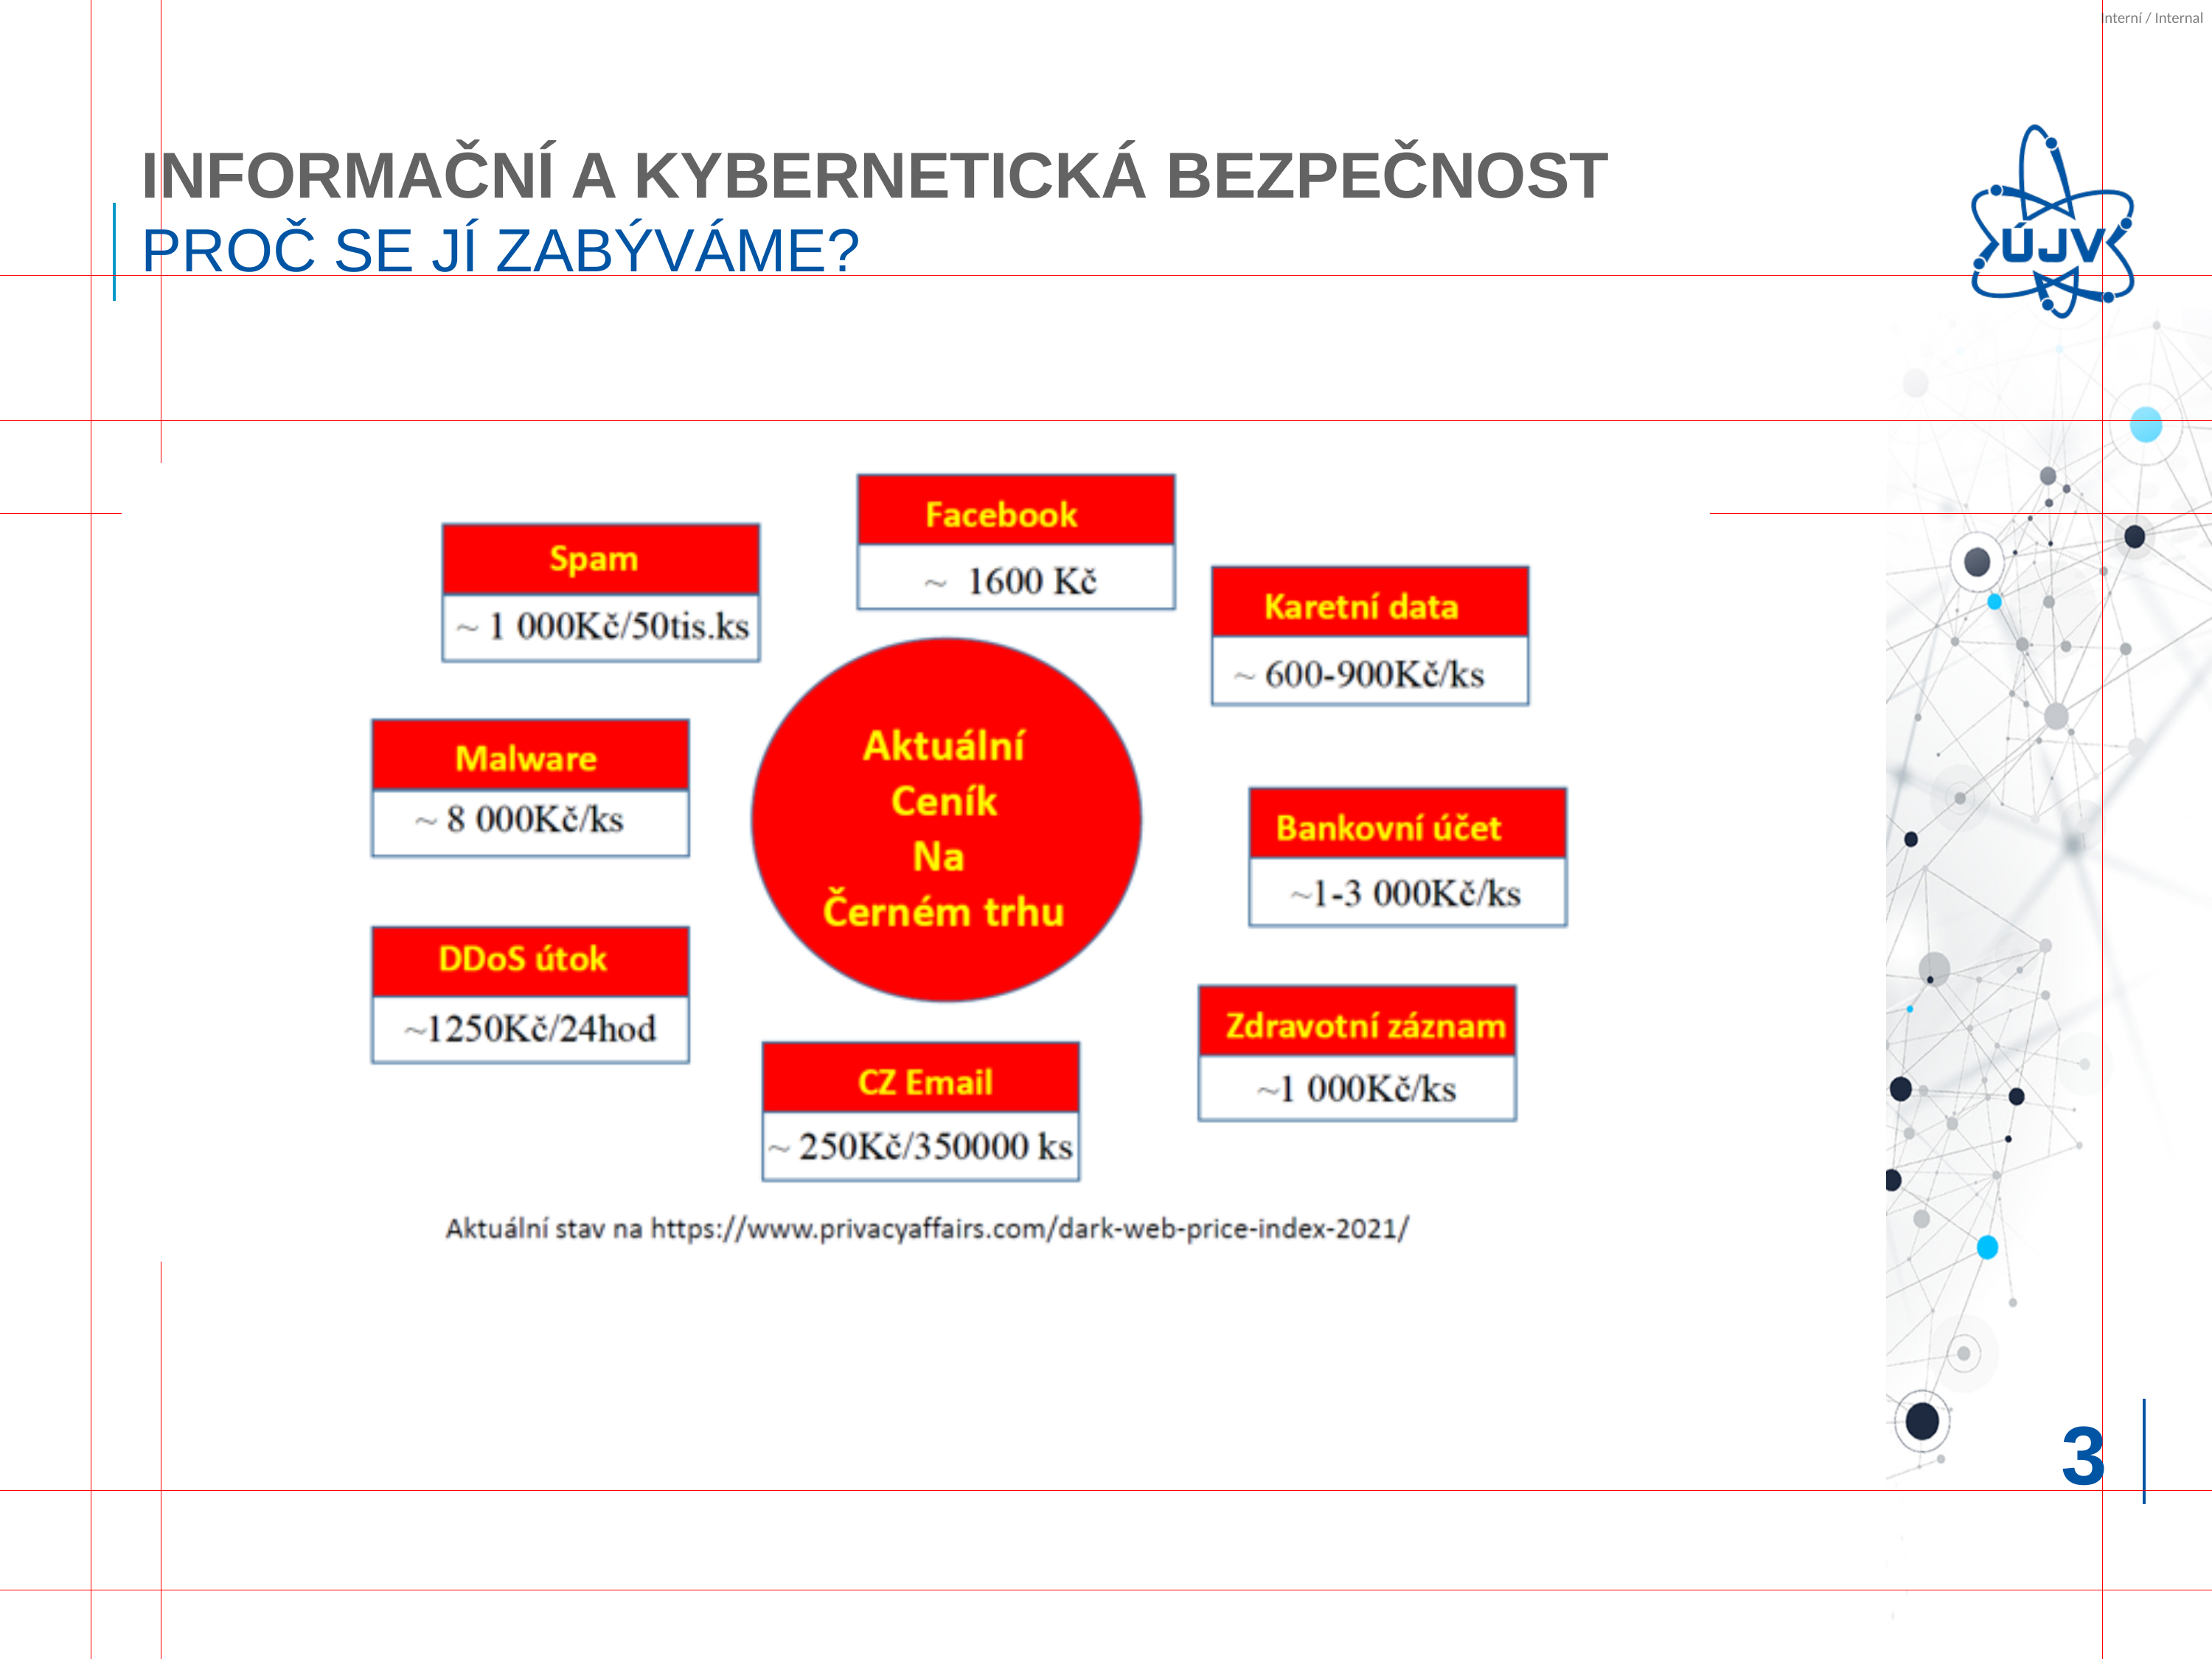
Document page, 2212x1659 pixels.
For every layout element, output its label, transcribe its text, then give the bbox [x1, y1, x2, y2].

slide_number 3 [1937, 1399, 2107, 1505]
picture [1886, 1491, 2102, 1590]
picture [2103, 514, 2212, 1490]
picture [1886, 514, 2102, 1490]
title Informační a kybernetická bezpečnost Proč se jí zabýváme? [141, 105, 1805, 311]
picture [1886, 1590, 2102, 1659]
picture [2103, 1590, 2212, 1659]
picture [1886, 84, 2212, 420]
picture [122, 463, 1710, 1262]
picture [2103, 421, 2212, 513]
picture [2103, 1491, 2212, 1590]
picture [1886, 421, 2102, 513]
